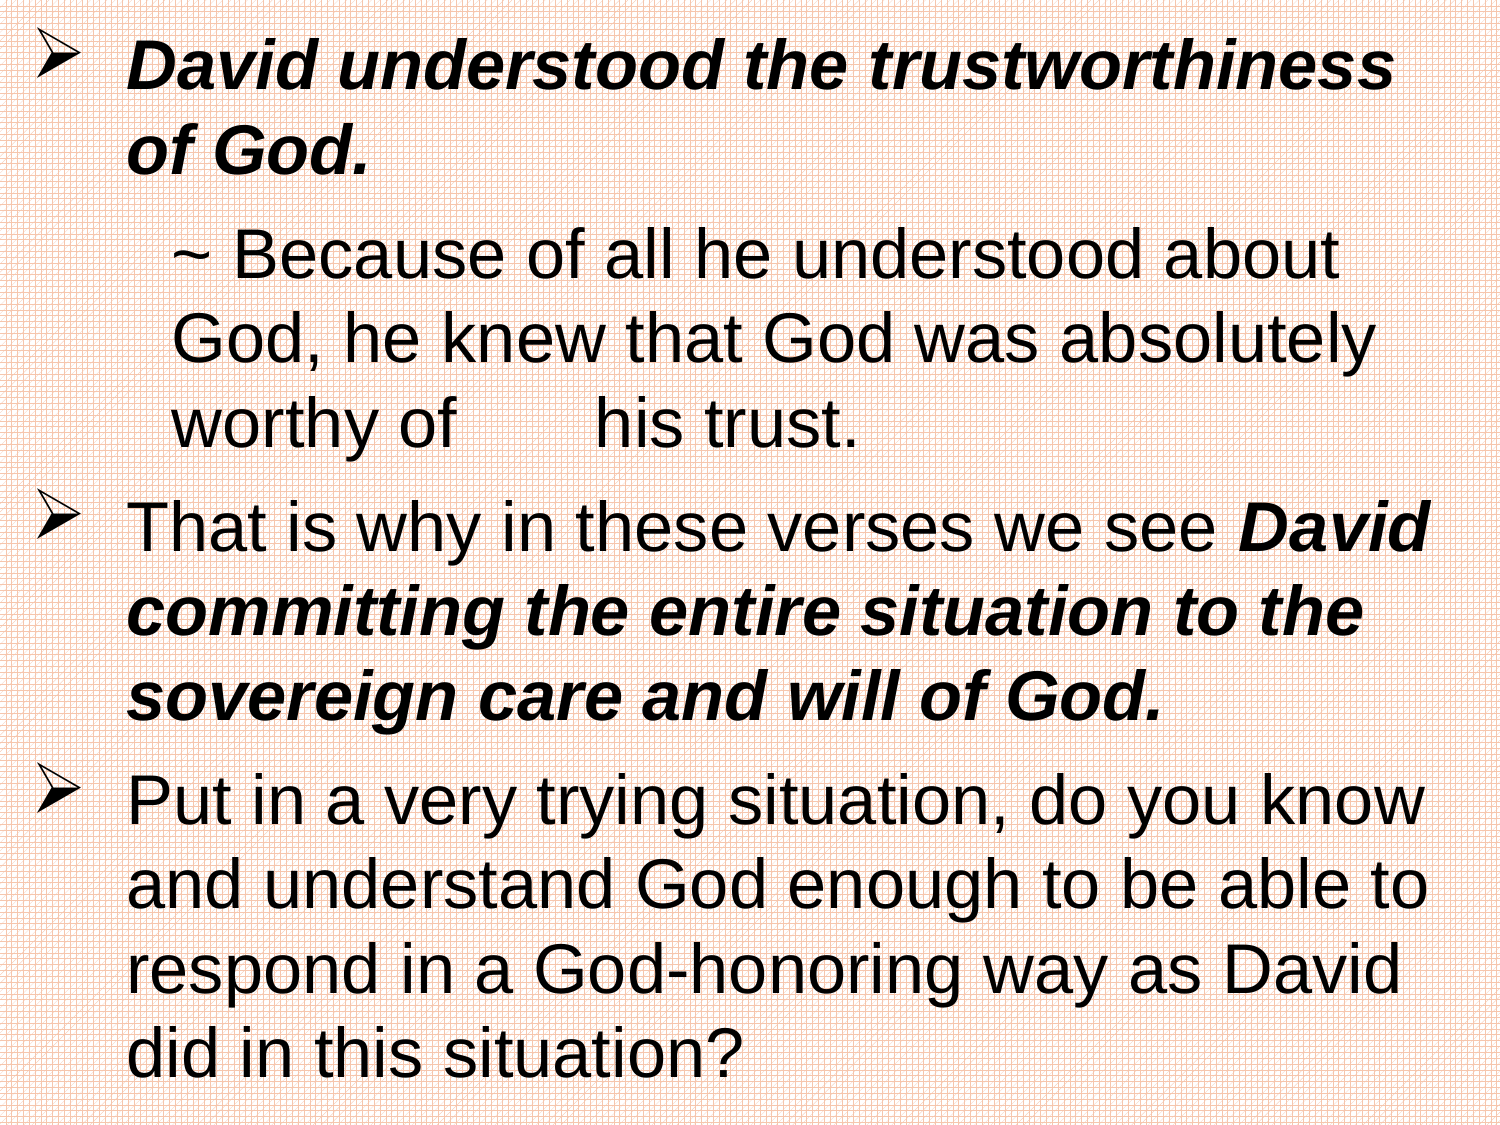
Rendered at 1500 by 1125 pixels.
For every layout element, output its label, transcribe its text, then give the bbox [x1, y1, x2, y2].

subtitle David understood the trustworthiness of God. ~ Because of all he understood about God, he knew that God was absolutely worthy of his trust. That is why in these verses we see David committing the entire situation to the sovereign care and will of God. Put in a very trying situation, do you know and understand God enough to be able to respond in a God-honoring way as David did in this situation? [16, 11, 1486, 1114]
